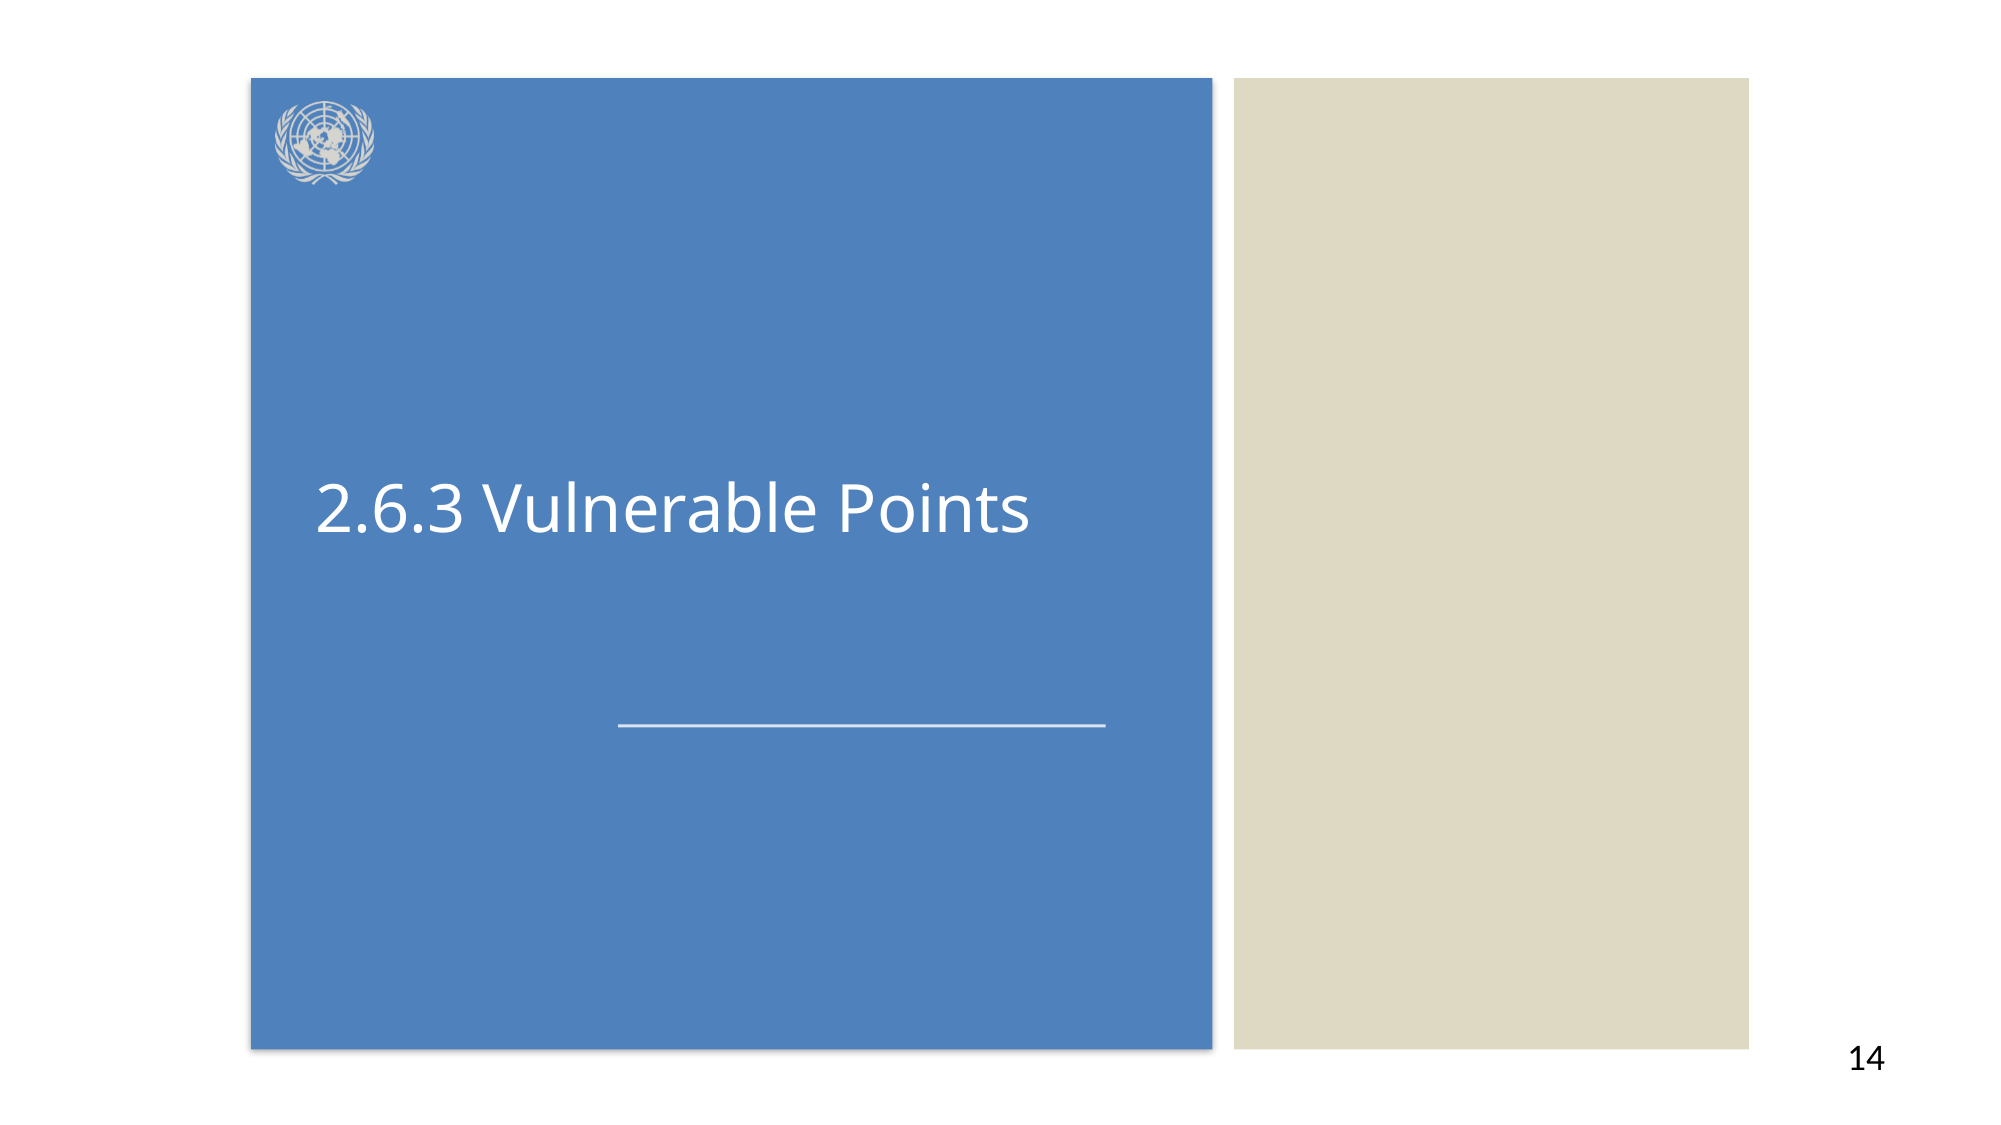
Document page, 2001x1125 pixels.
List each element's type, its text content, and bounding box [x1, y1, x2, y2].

text_box [251, 78, 1213, 1050]
picture [274, 101, 374, 186]
slide_number 14 [1433, 1025, 1900, 1085]
title 2.6.3 Vulnerable Points [300, 208, 1131, 707]
text_box [1233, 78, 1749, 1050]
